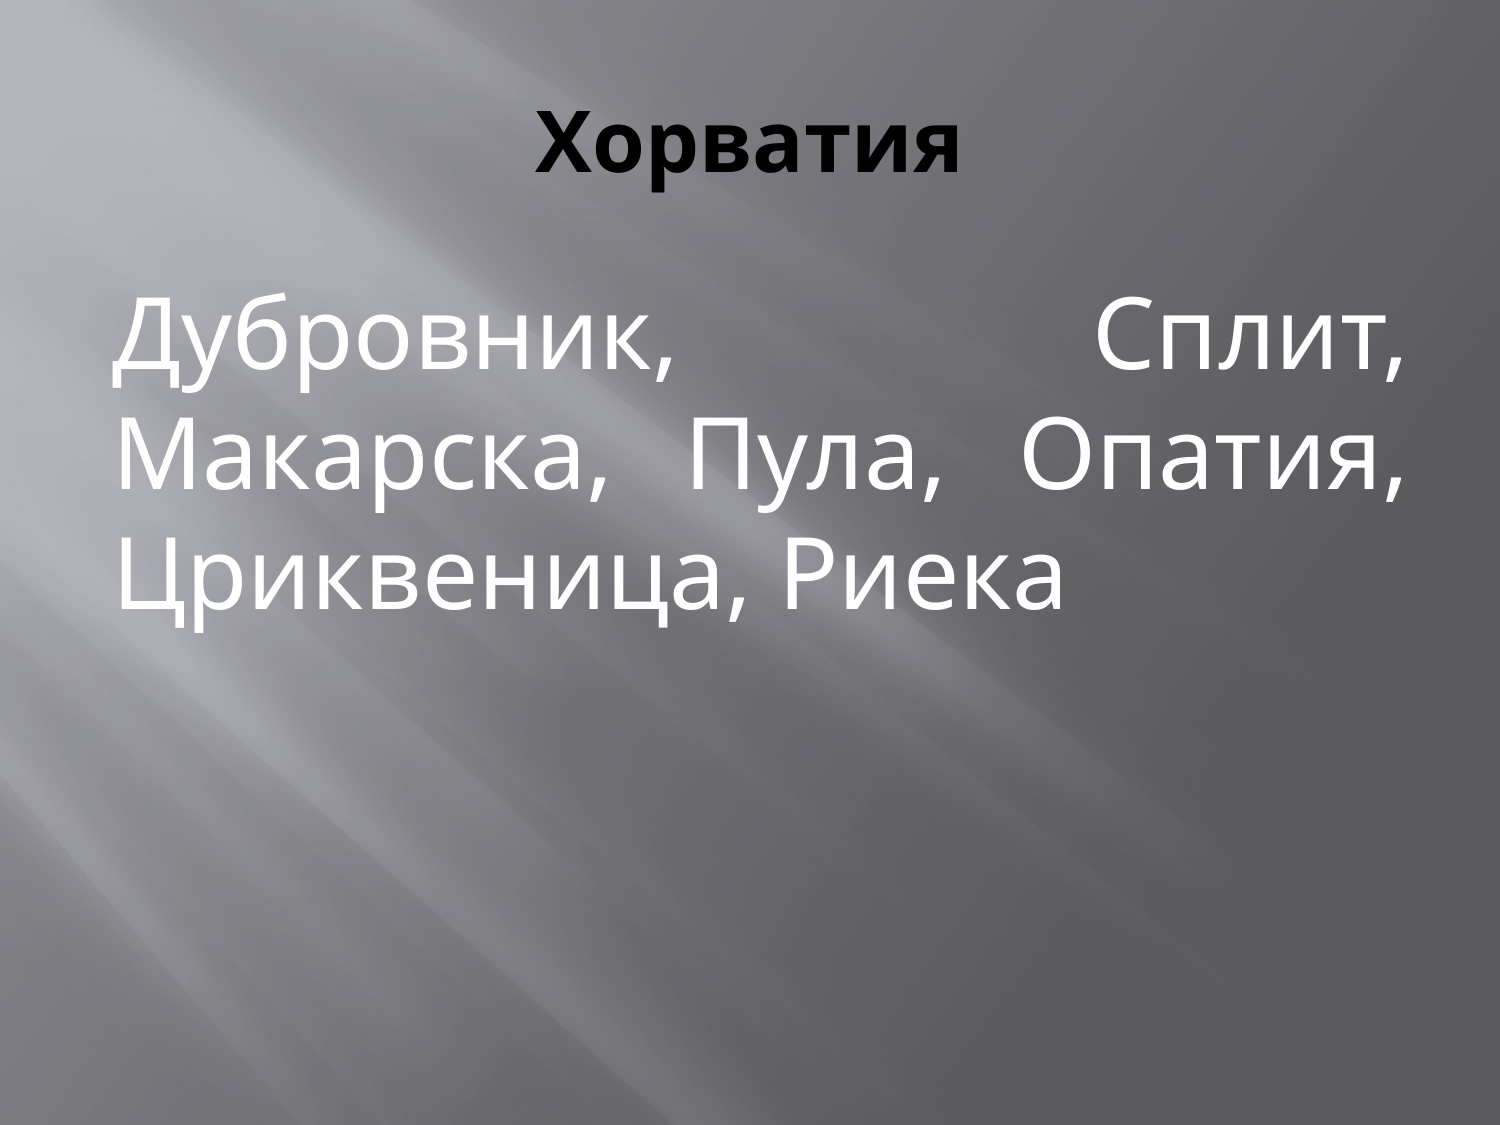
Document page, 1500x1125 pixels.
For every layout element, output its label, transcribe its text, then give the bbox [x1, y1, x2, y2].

title Хорватия [75, 45, 1425, 233]
list Дубровник, Сплит, Макарска, Пула, Опатия, Цриквеница, Риека [75, 262, 1425, 1035]
